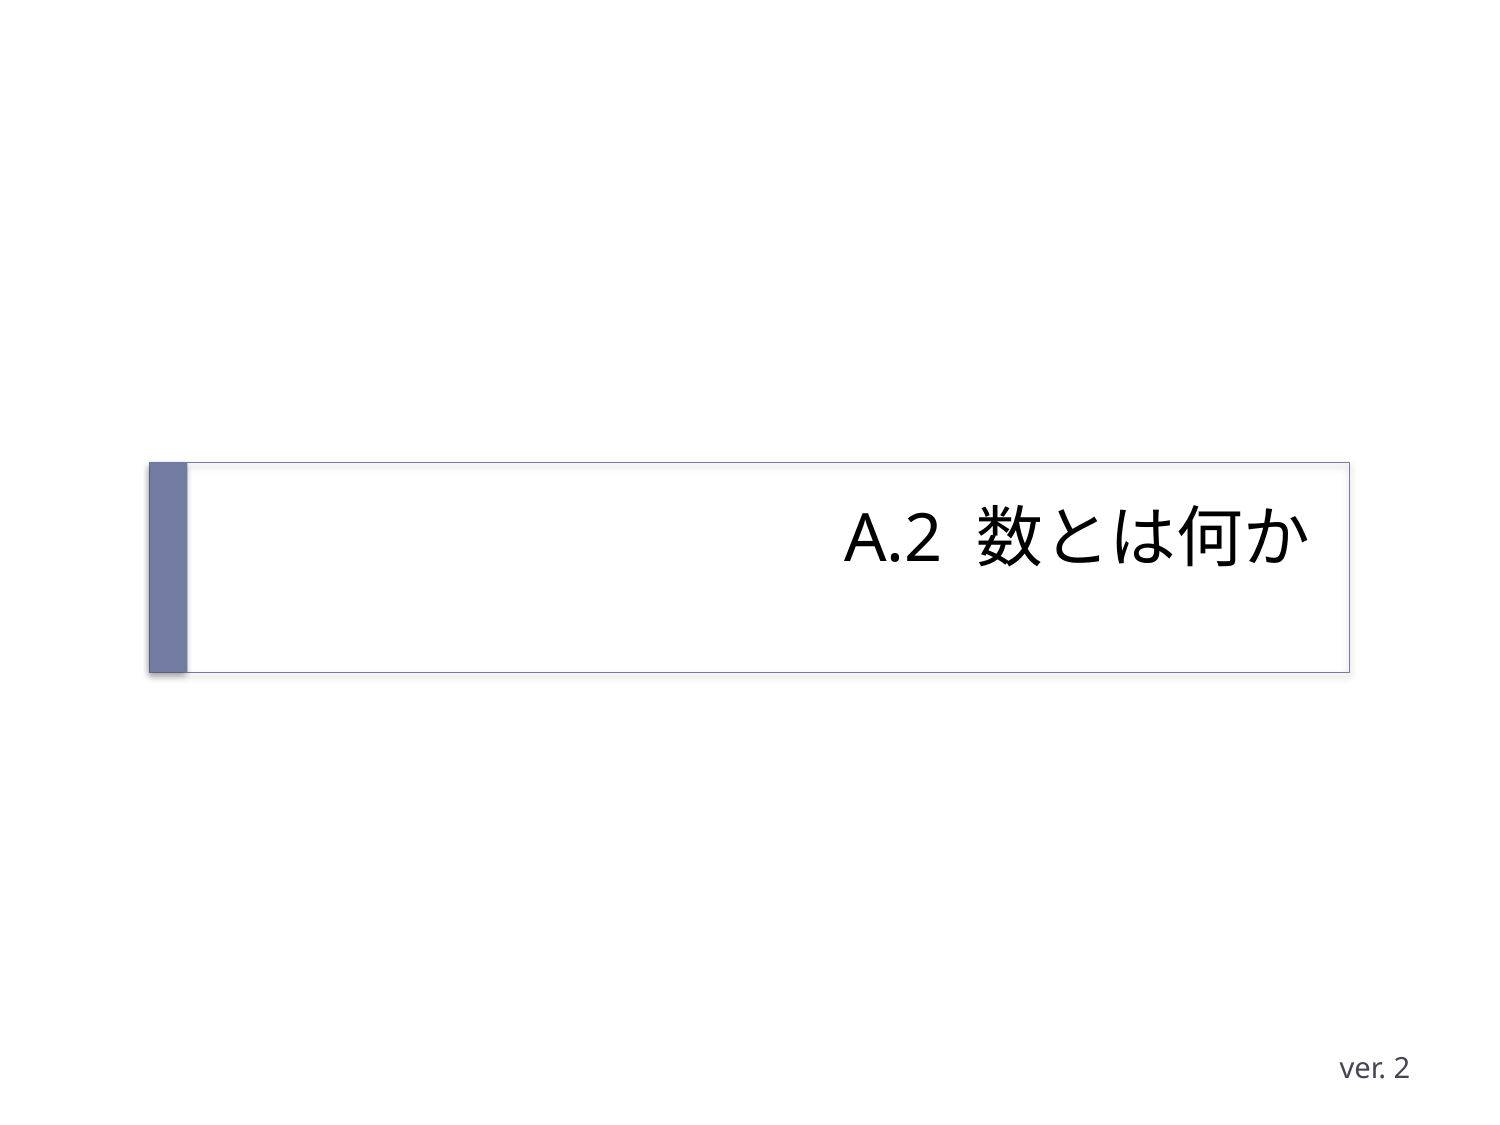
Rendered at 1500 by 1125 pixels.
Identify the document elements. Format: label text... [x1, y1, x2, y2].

slide_number ver. 2 [1050, 1042, 1425, 1103]
title A.2 数とは何か [200, 487, 1325, 663]
